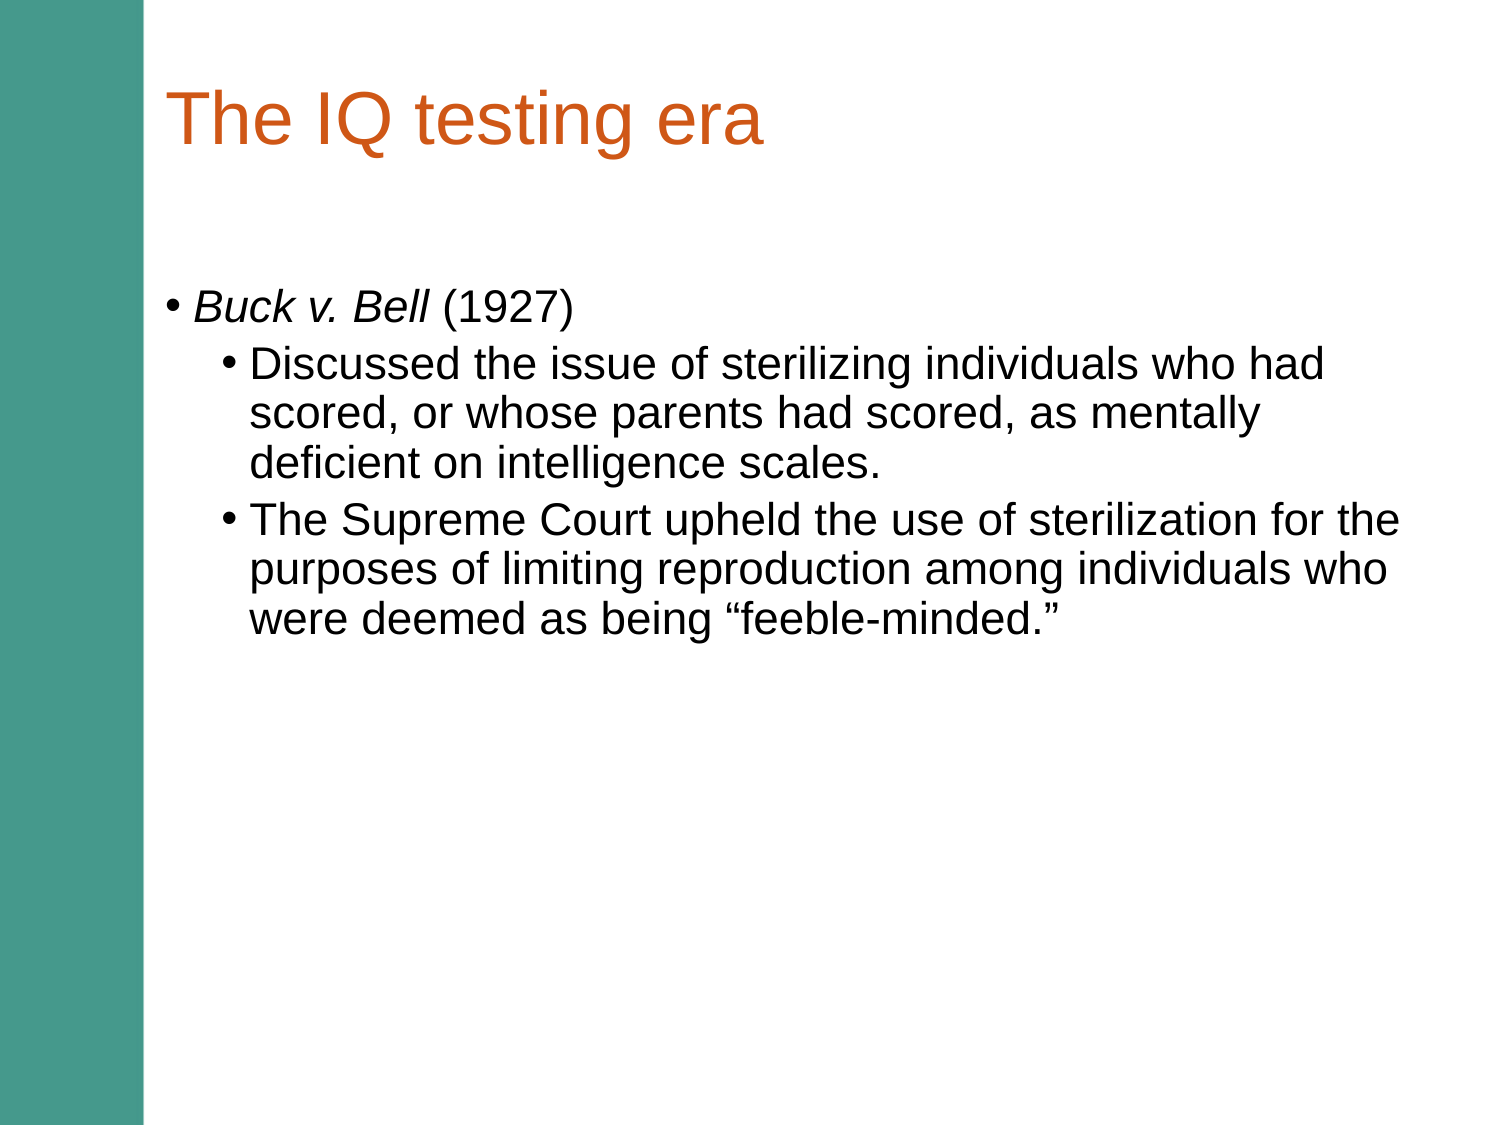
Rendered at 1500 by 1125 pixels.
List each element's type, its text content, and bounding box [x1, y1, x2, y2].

title The IQ testing era [150, 62, 1444, 178]
picture [0, 0, 1500, 1125]
list Buck v. Bell (1927) Discussed the issue of sterilizing individuals who had scored, or whose parents had scored, as mentally deficient on intelligence scales. The Supreme Court upheld the use of sterilization for the purposes of limiting reproduction among individuals who were deemed as being “feeble-minded.” [150, 275, 1444, 989]
